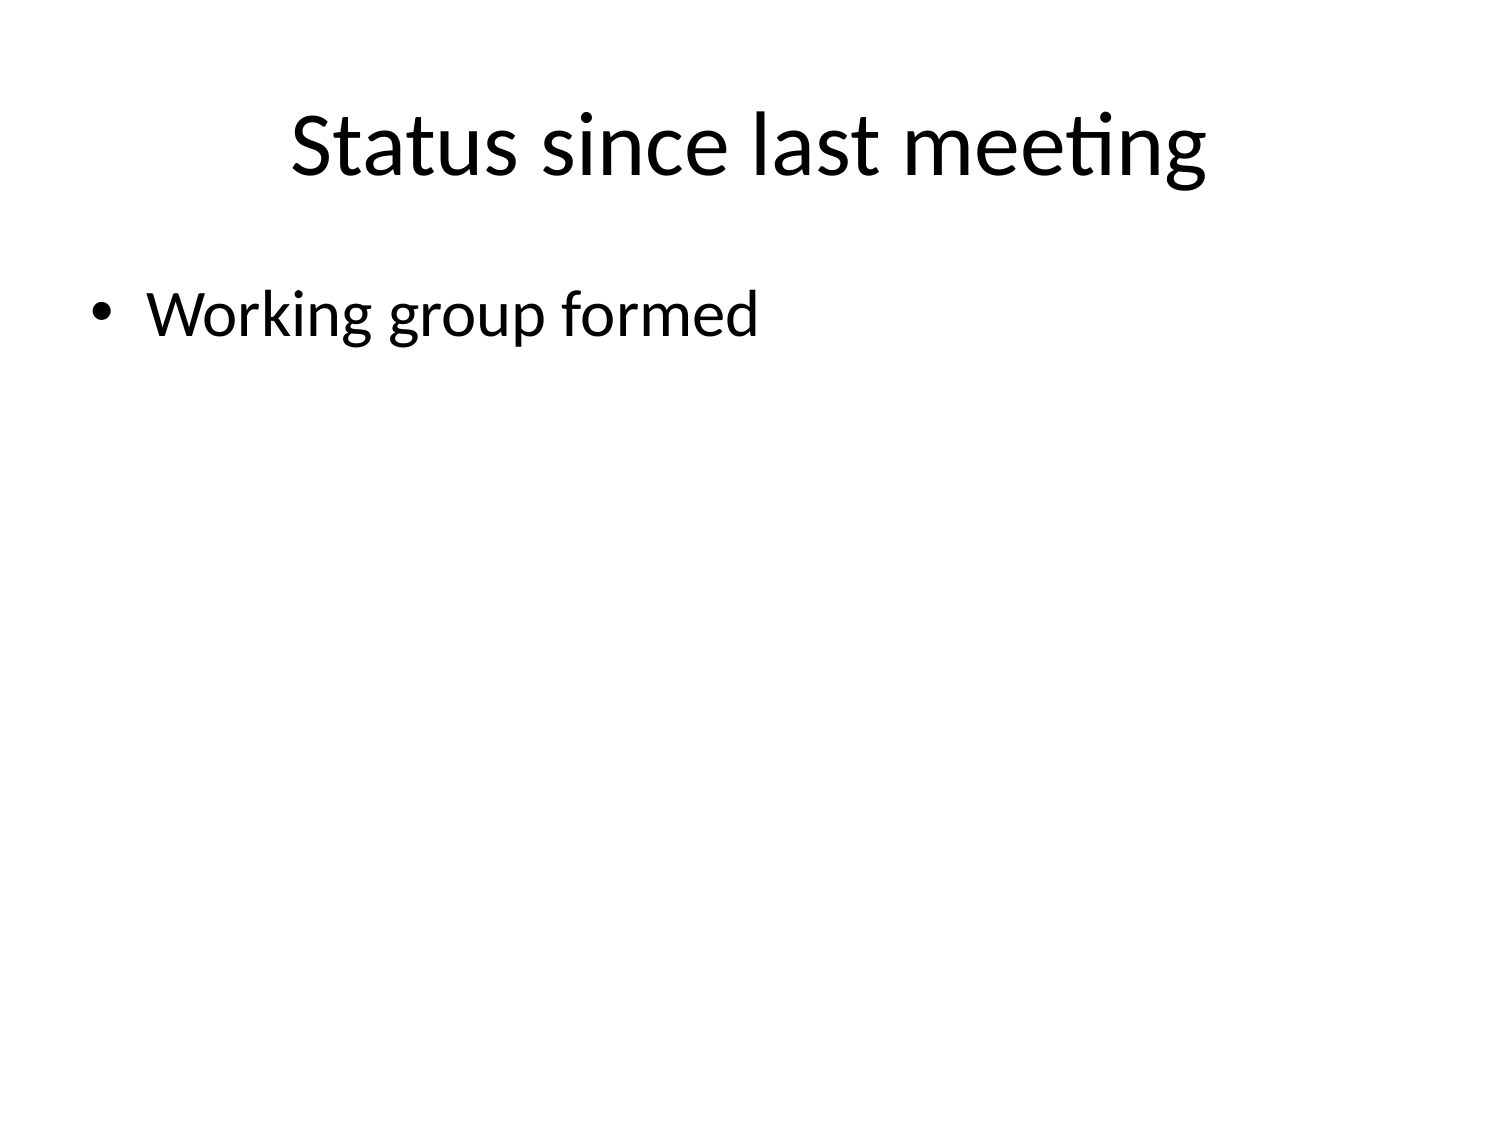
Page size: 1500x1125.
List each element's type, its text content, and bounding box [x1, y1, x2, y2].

list Working group formed [75, 262, 1425, 1005]
title Status since last meeting [75, 45, 1425, 233]
